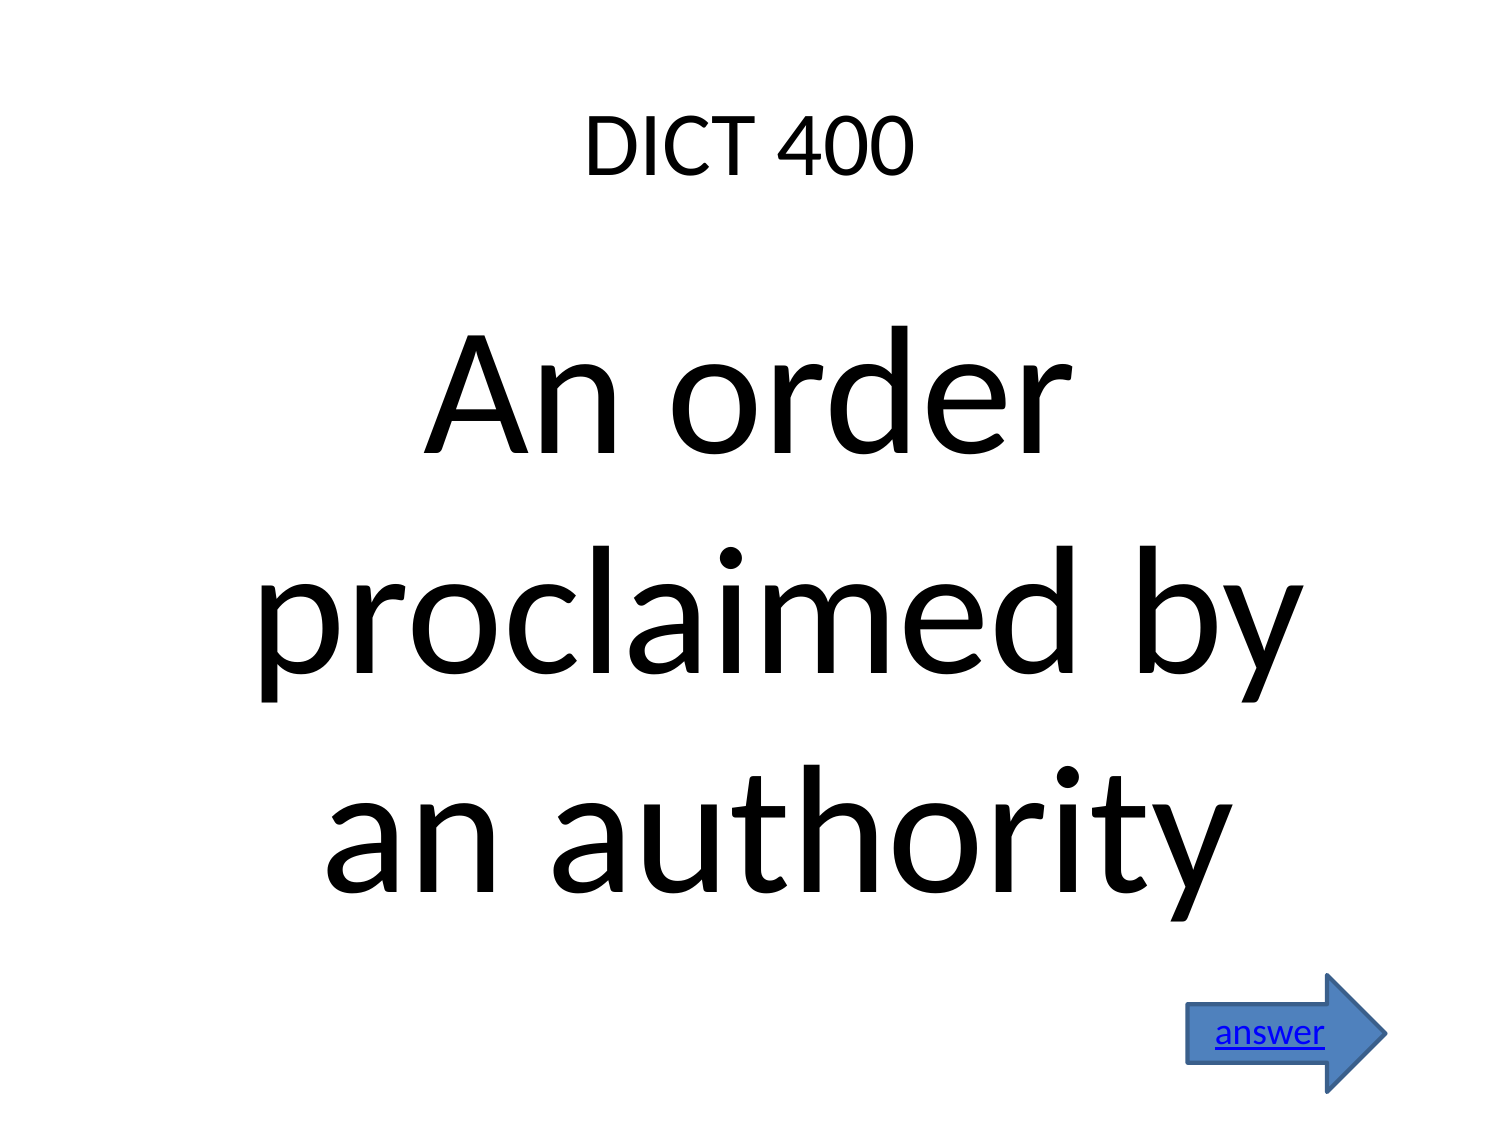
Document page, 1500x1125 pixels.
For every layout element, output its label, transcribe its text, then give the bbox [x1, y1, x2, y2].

title DICT 400 [75, 45, 1425, 233]
text_box answer [1200, 999, 1400, 1060]
text_box [1185, 1002, 1362, 1094]
list An order proclaimed by an authority [75, 262, 1425, 1005]
text_box [1324, 973, 1354, 999]
